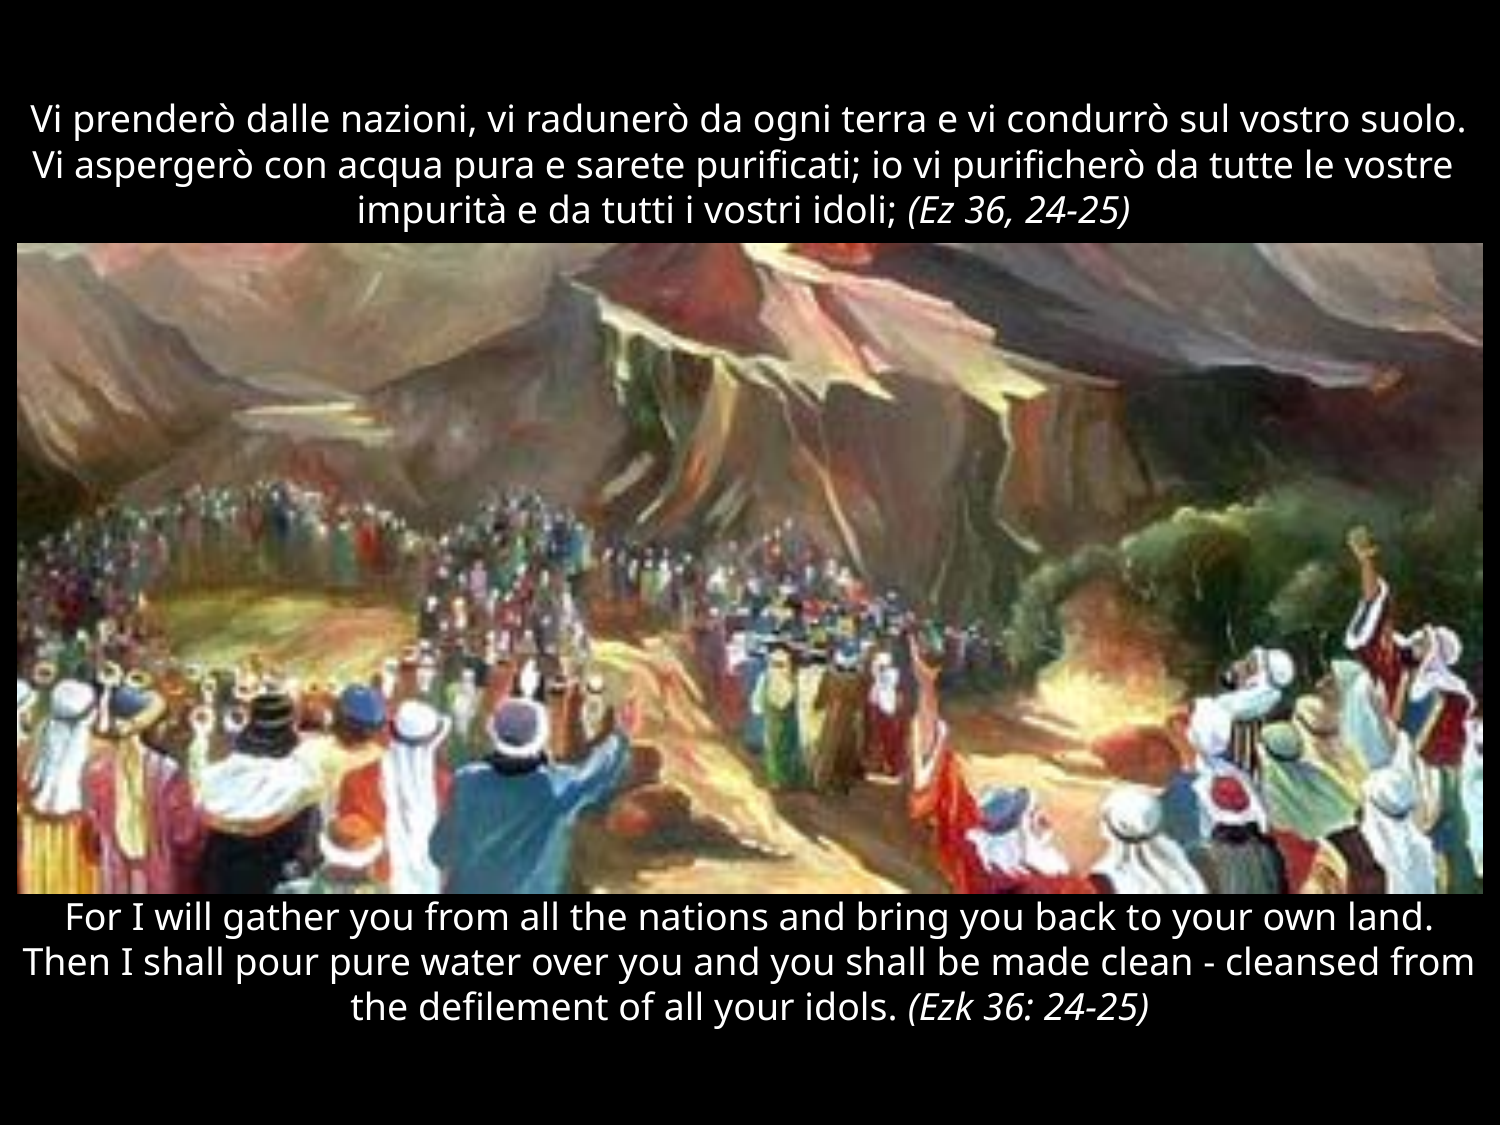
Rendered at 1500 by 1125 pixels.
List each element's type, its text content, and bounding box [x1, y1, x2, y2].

picture [17, 243, 1483, 894]
title Vi prenderò dalle nazioni, vi radunerò da ogni terra e vi condurrò sul vostro suolo. Vi aspergerò con acqua pura e sarete purificati; io vi purificherò da tutte le vostre impurità e da tutti i vostri idoli; (Ez 36, 24-25) [0, 90, 1491, 278]
text_box For I will gather you from all the nations and bring you back to your own land. Then I shall pour pure water over you and you shall be made clean - cleansed from the defilement of all your idols. (Ezk 36: 24-25) [4, 885, 1496, 1035]
